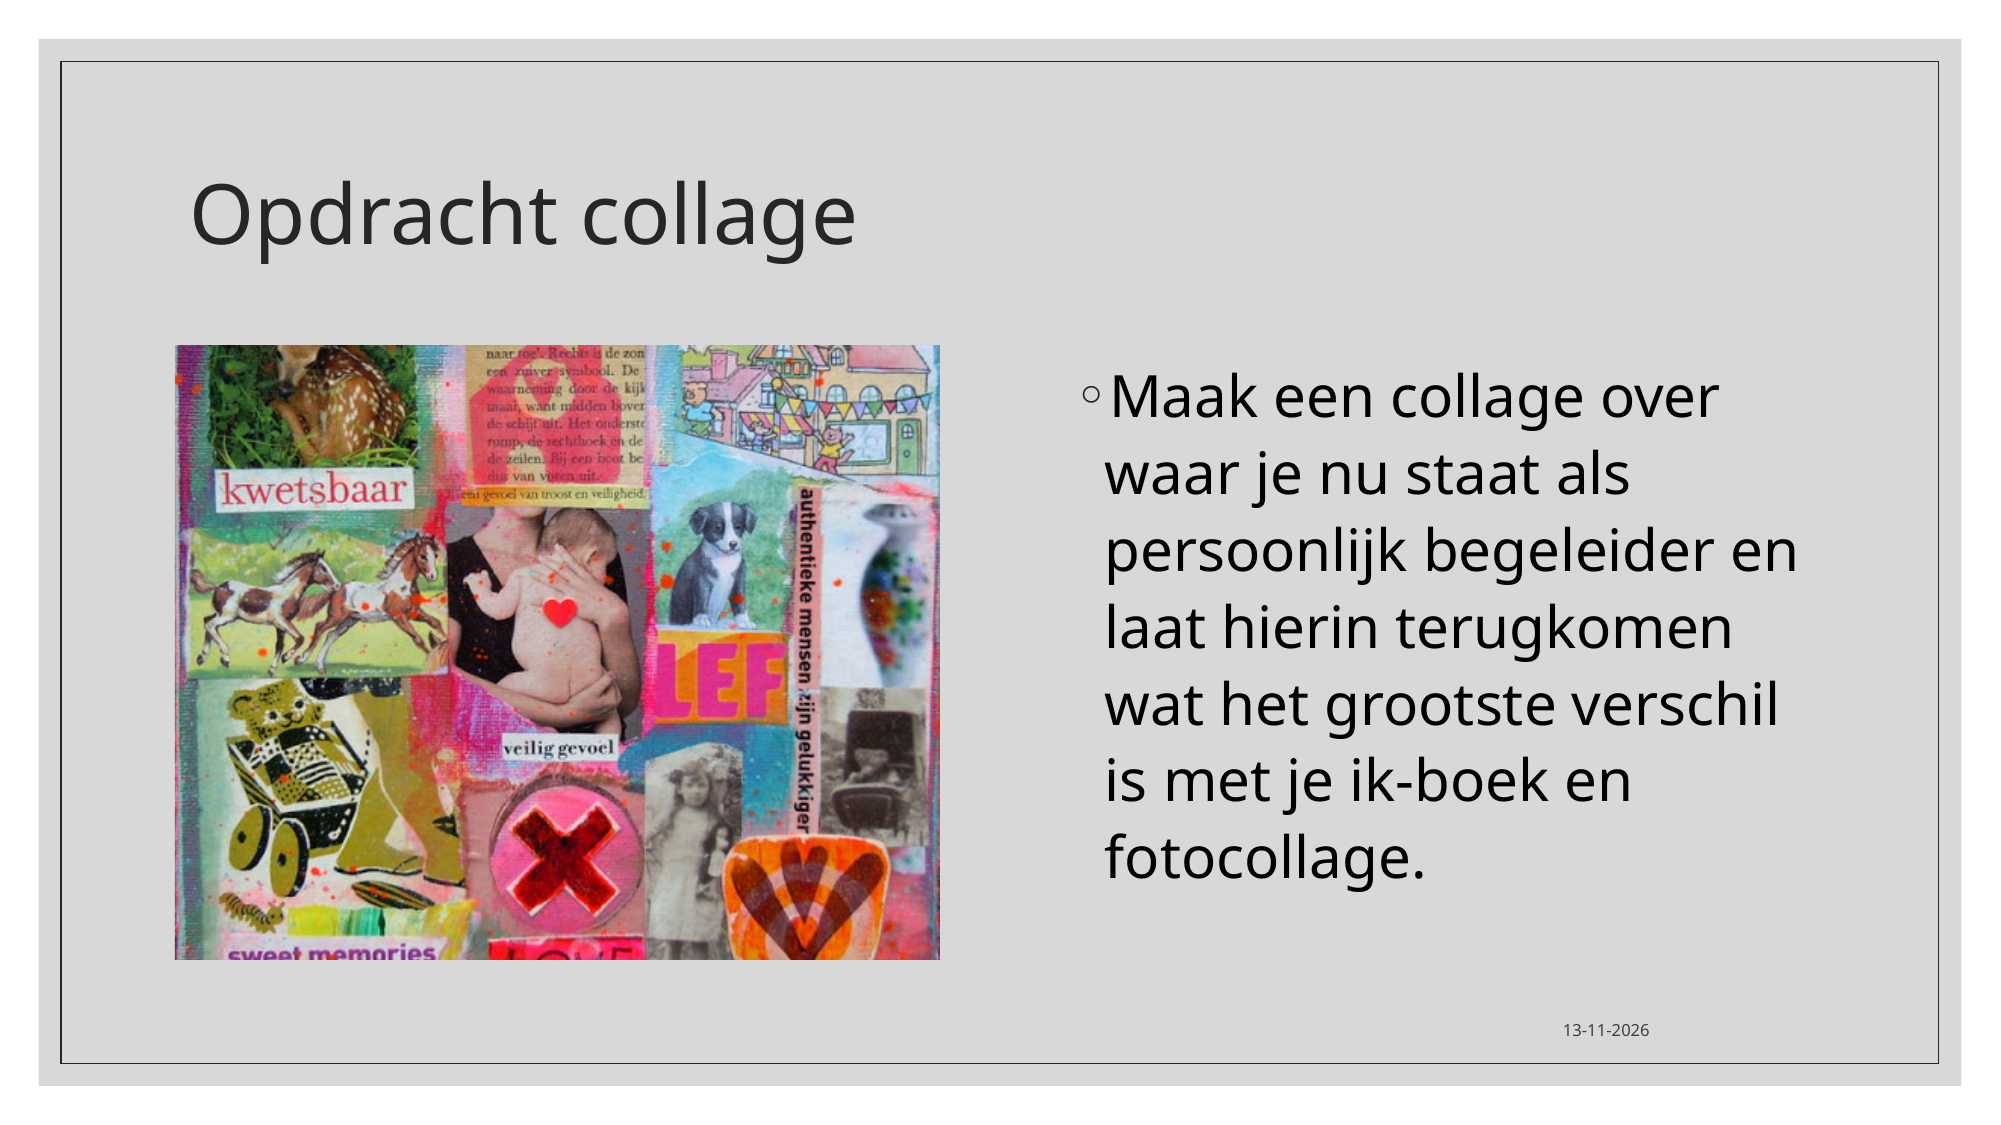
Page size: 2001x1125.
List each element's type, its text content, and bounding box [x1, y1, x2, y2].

title Opdracht collage [174, 105, 1825, 331]
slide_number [1190, 990, 1665, 1050]
list Maak een collage over waar je nu staat als persoonlijk begeleider en laat hierin terugkomen wat het grootste verschil is met je ik-boek en fotocollage. [1059, 345, 1825, 960]
picture [174, 344, 940, 960]
